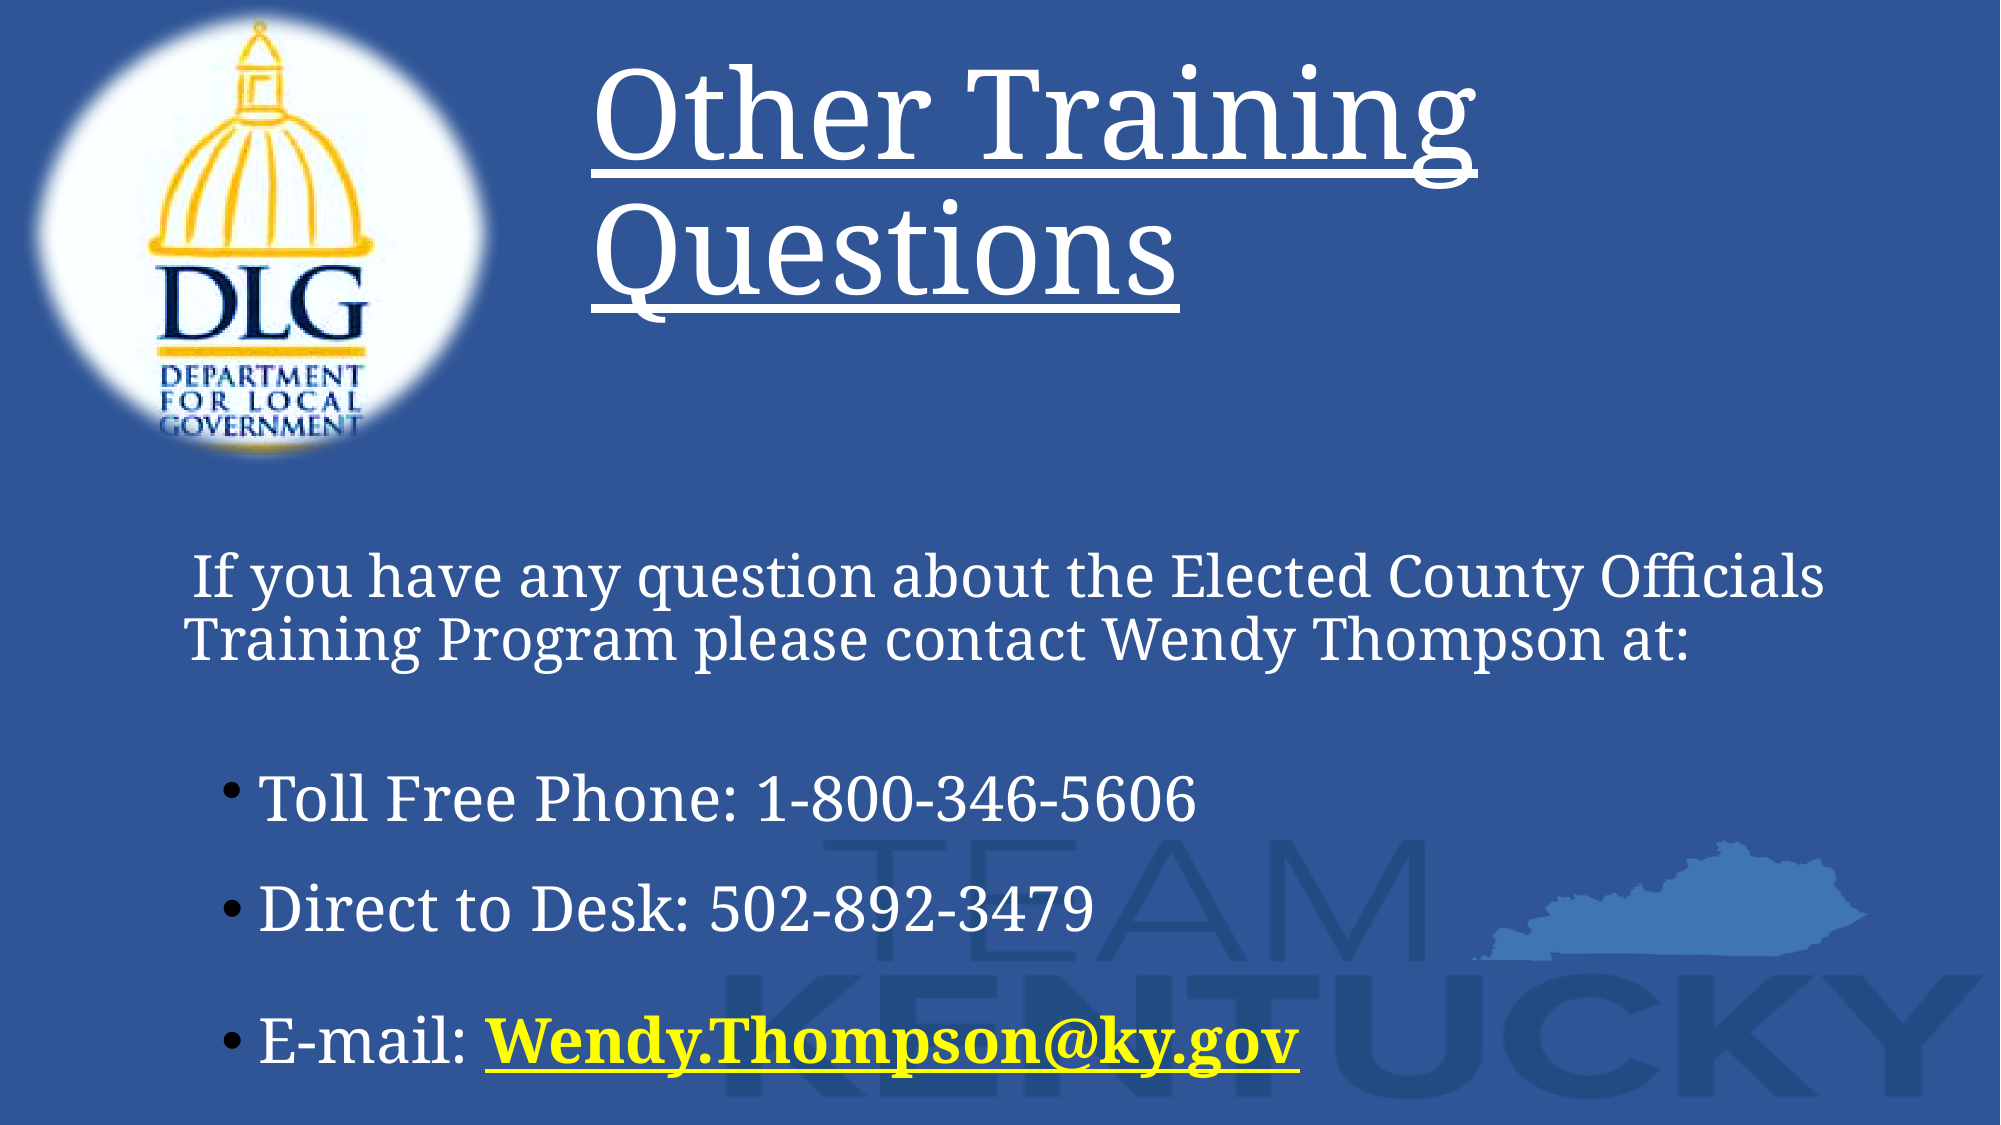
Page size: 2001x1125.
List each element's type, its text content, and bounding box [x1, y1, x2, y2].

list If you have any question about the Elected County Officials Training Program please contact Wendy Thompson at: Toll Free Phone: 1-800-346-5606 Direct to Desk: 502-892-3479 E-mail: Wendy.Thompson@ky.gov [131, 369, 1971, 1085]
title Other Training Questions [575, 152, 1859, 369]
picture [41, 21, 481, 397]
